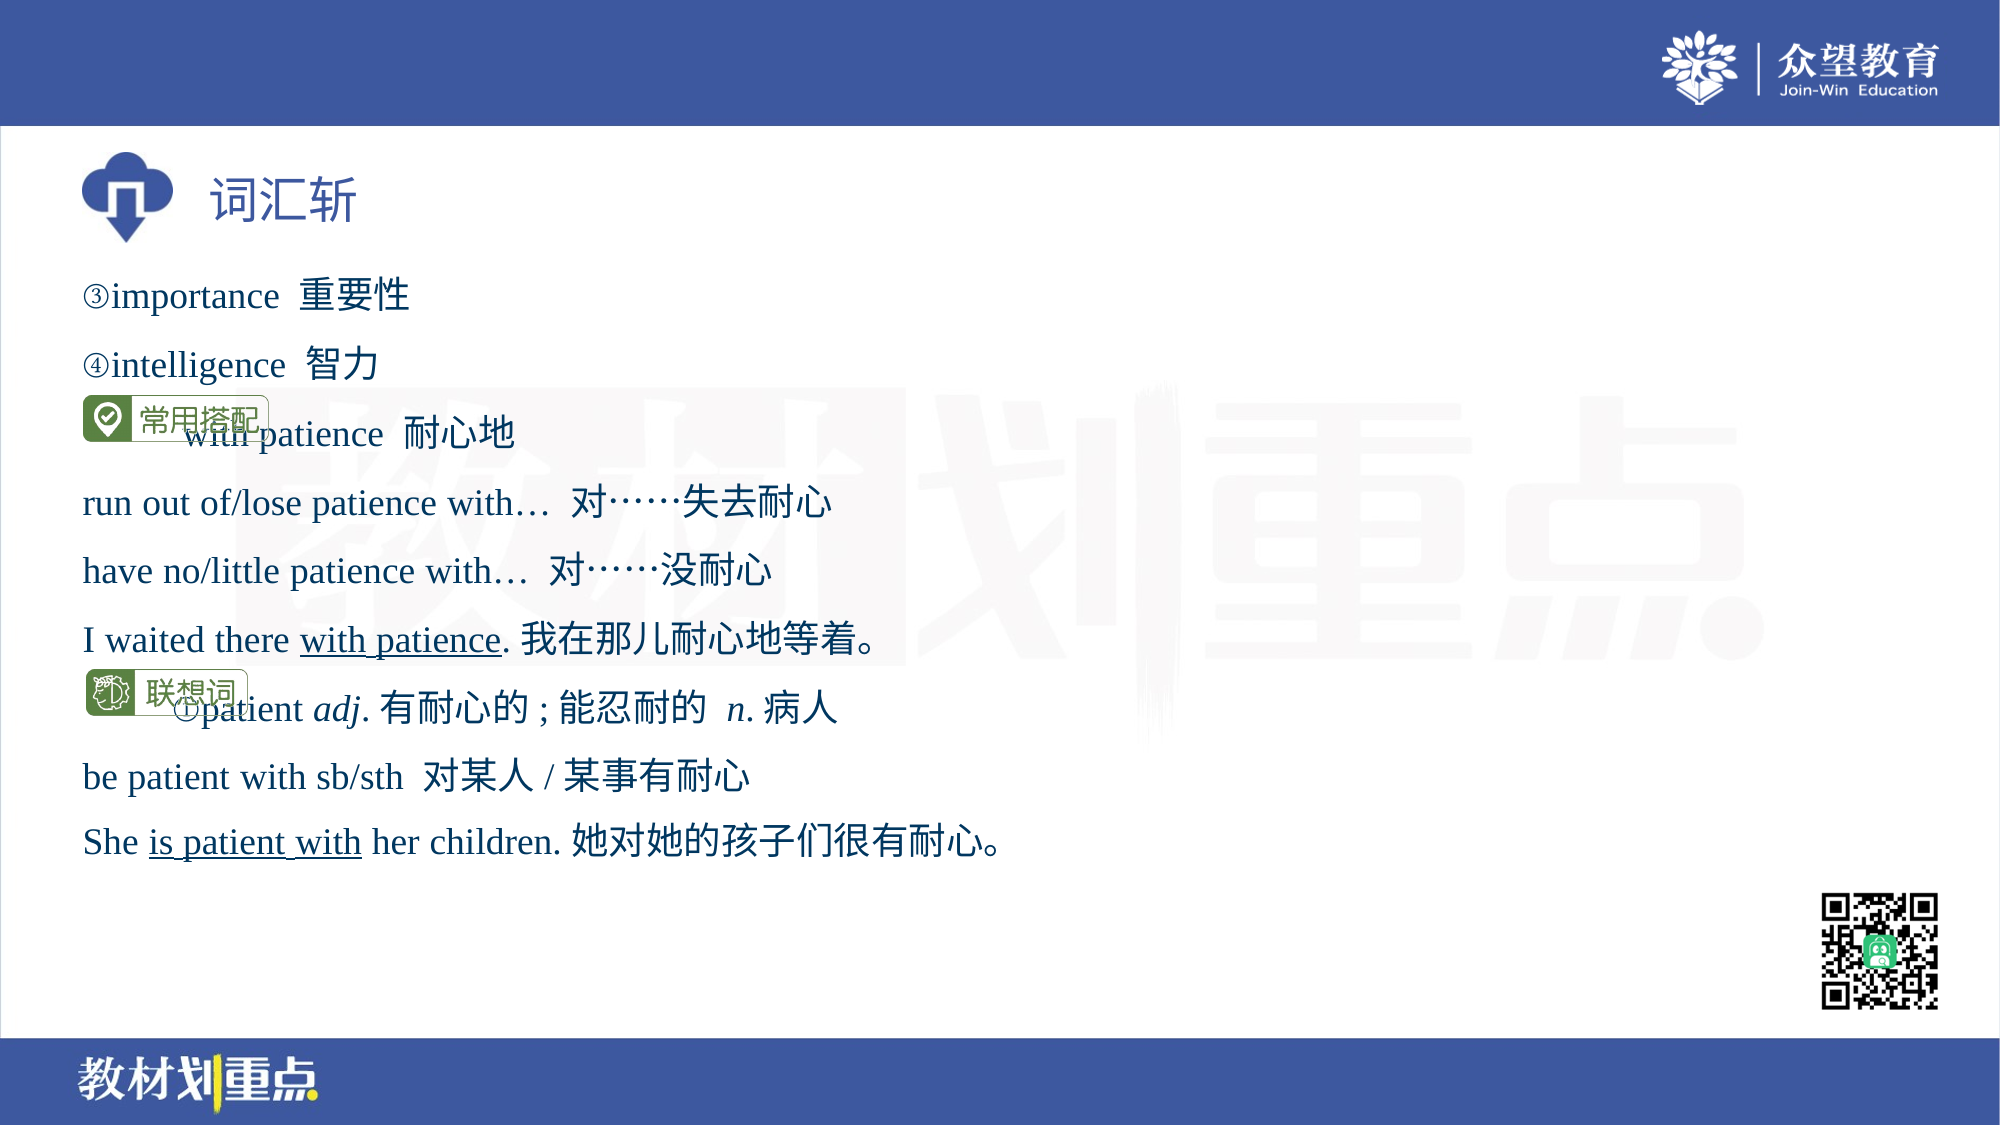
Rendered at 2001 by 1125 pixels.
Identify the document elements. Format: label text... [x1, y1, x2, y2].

picture [0, 0, 2000, 1125]
text_box ③importance 重要性 ④intelligence 智力 with patience 耐心地 run out of/lose patience with… 对……失去耐心 have no/little patience with… 对……没耐心 I waited there with patience.我在那儿耐心地等着。 ①patient adj.有耐心的;能忍耐的 n.病人 be patient with sb/sth 对某人/某事有耐心 She is patient with her children.她对她的孩子们很有耐心。 [82, 247, 1817, 856]
